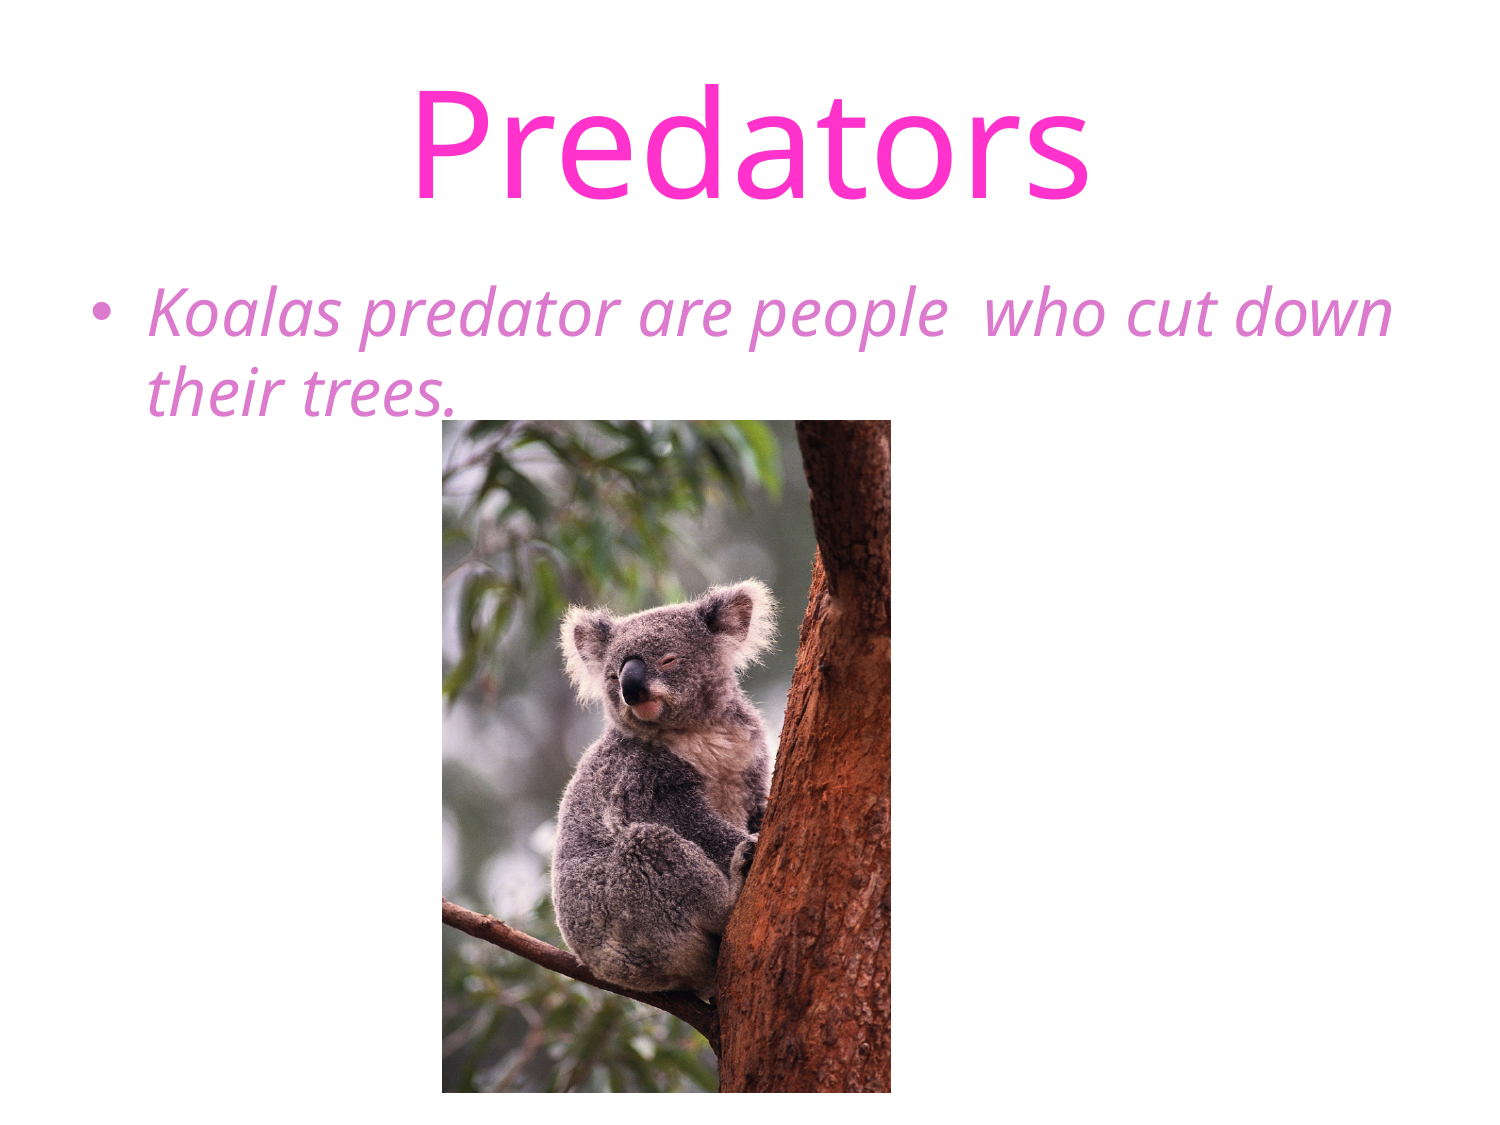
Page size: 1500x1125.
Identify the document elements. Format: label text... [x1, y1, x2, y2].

picture [442, 420, 891, 1093]
list Koalas predator are people who cut down their trees. [75, 262, 1425, 1005]
title Predators [75, 45, 1425, 233]
